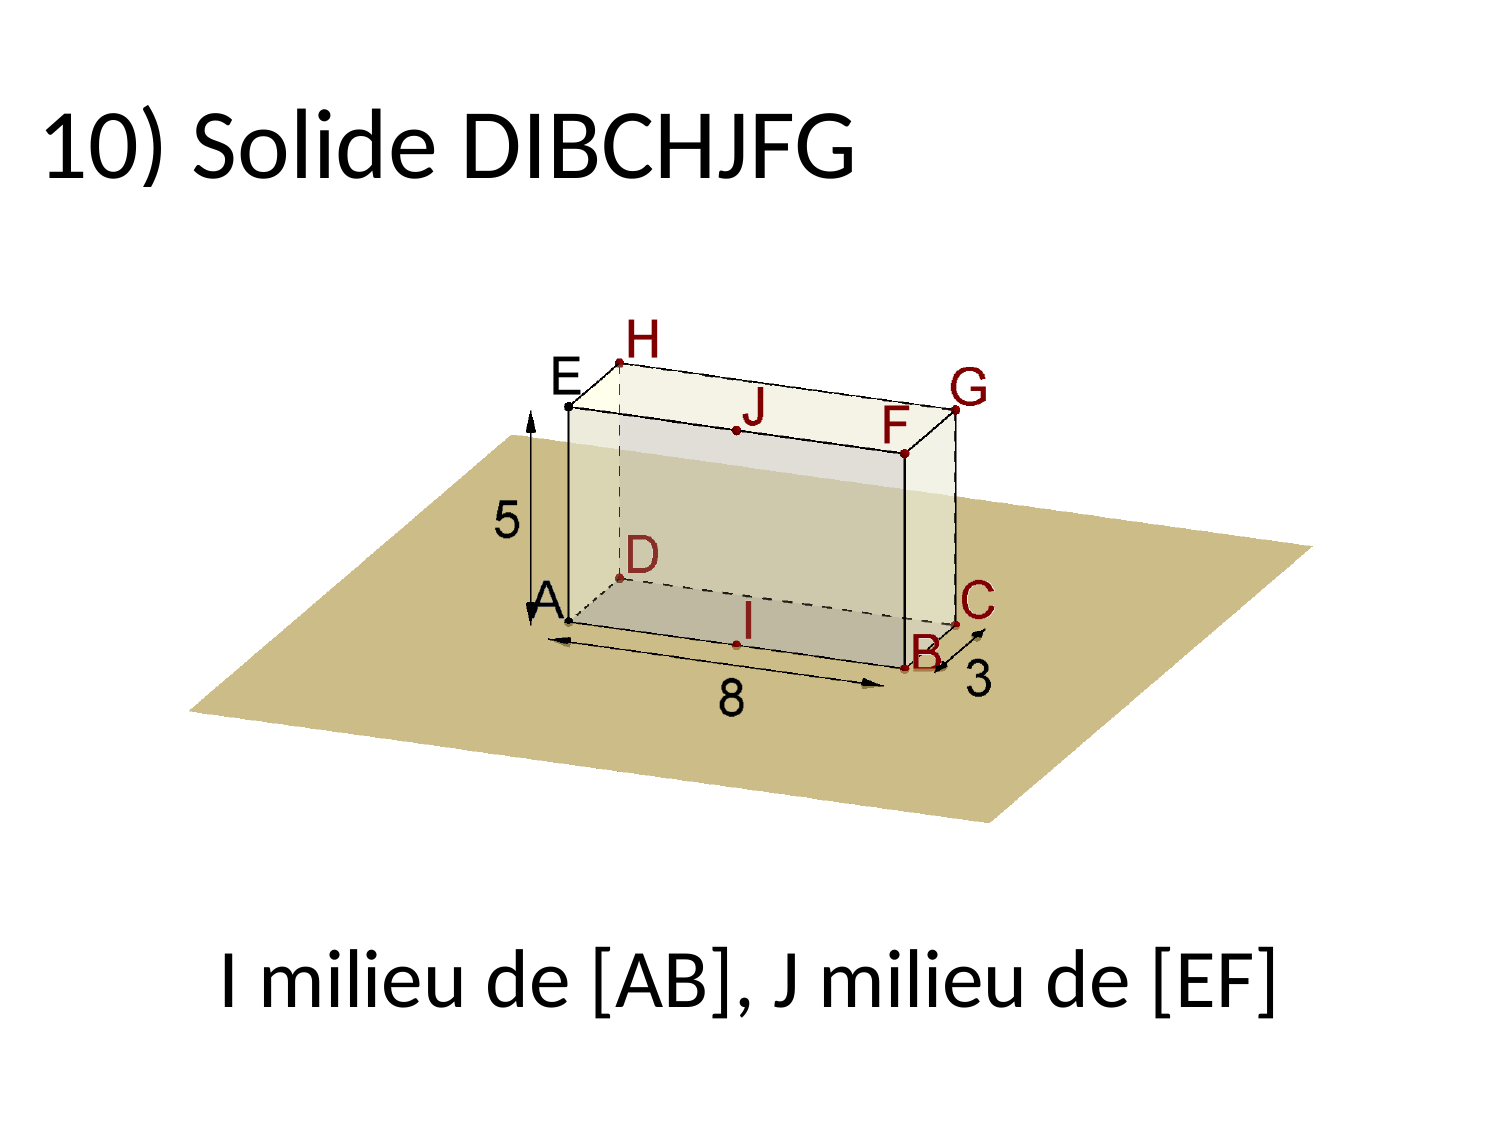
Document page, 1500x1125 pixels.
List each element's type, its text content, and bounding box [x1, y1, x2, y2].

title 10) Solide DIBCHJFG [0, 45, 1500, 188]
text_box I milieu de [AB], J milieu de [EF] [0, 944, 1500, 1032]
picture [2, 187, 1498, 938]
